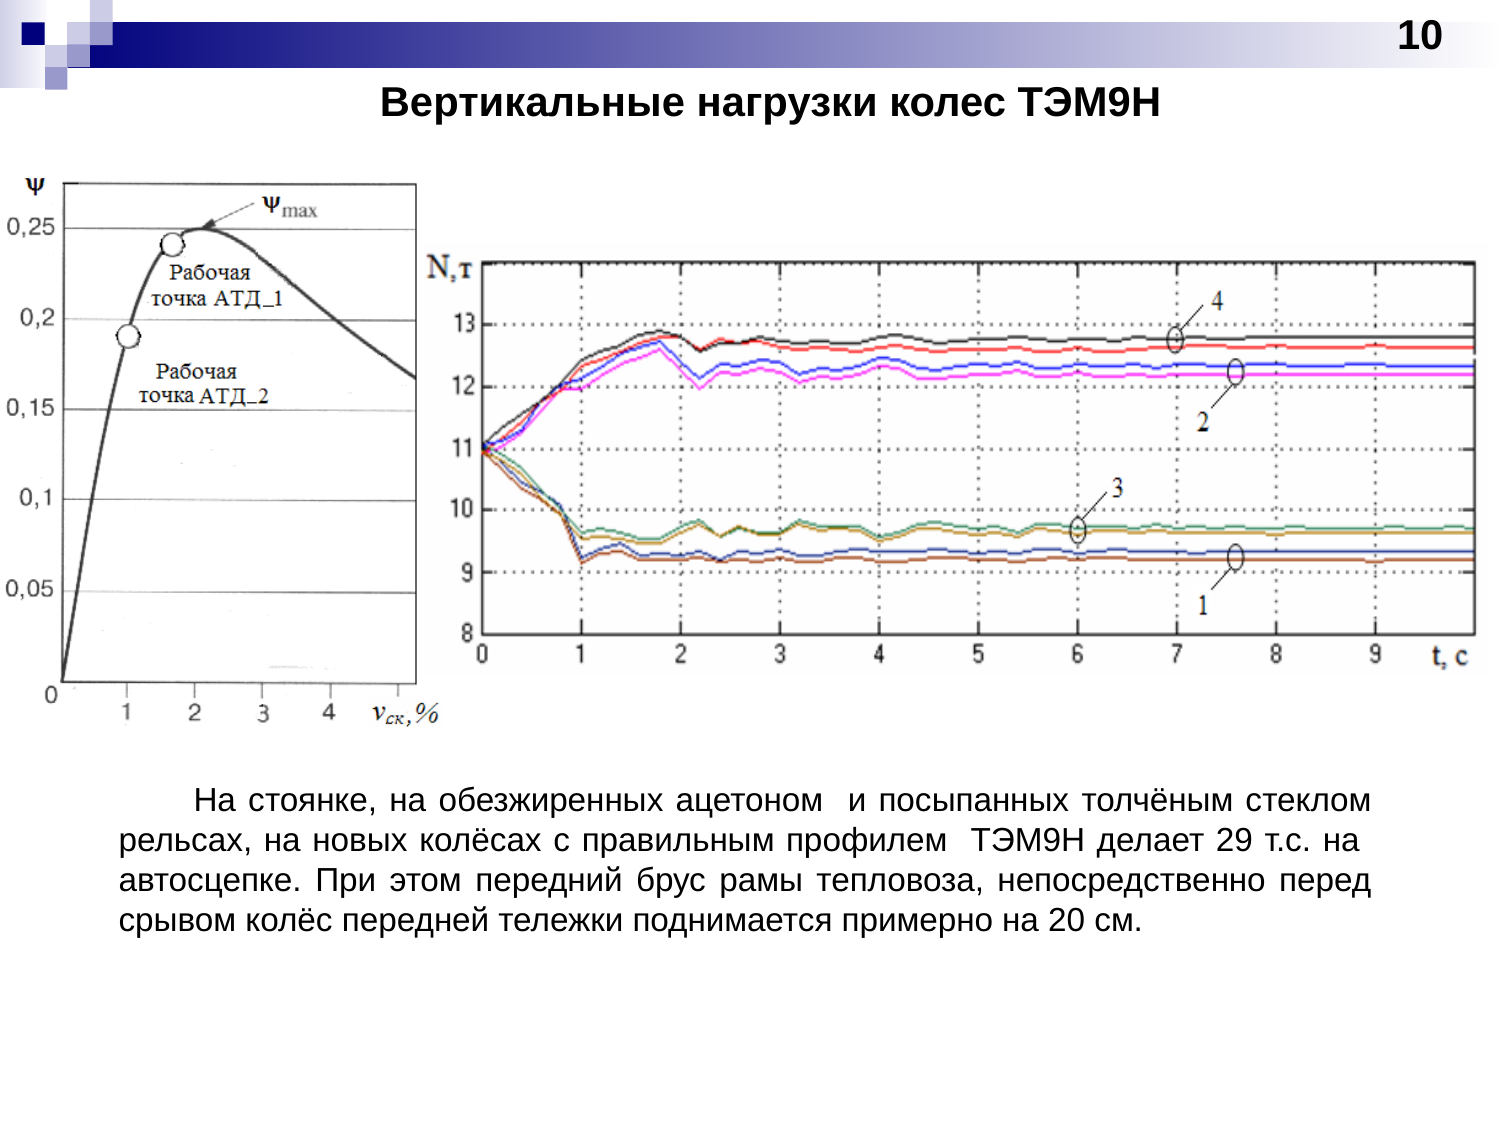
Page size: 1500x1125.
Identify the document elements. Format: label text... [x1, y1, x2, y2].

text_box 10 [1340, 0, 1500, 65]
text_box На стоянке, на обезжиренных ацетоном и посыпанных толчёным стеклом рельсах, на новых колёсах с правильным профилем ТЭМ9Н делает 29 т.с. на автосцепке. При этом передний брус рамы тепловоза, непосредственно перед срывом колёс передней тележки поднимается примерно на 20 см. [103, 770, 1388, 946]
picture [0, 172, 1489, 734]
text_box Вертикальные нагрузки колес ТЭМ9H [301, 67, 1241, 133]
